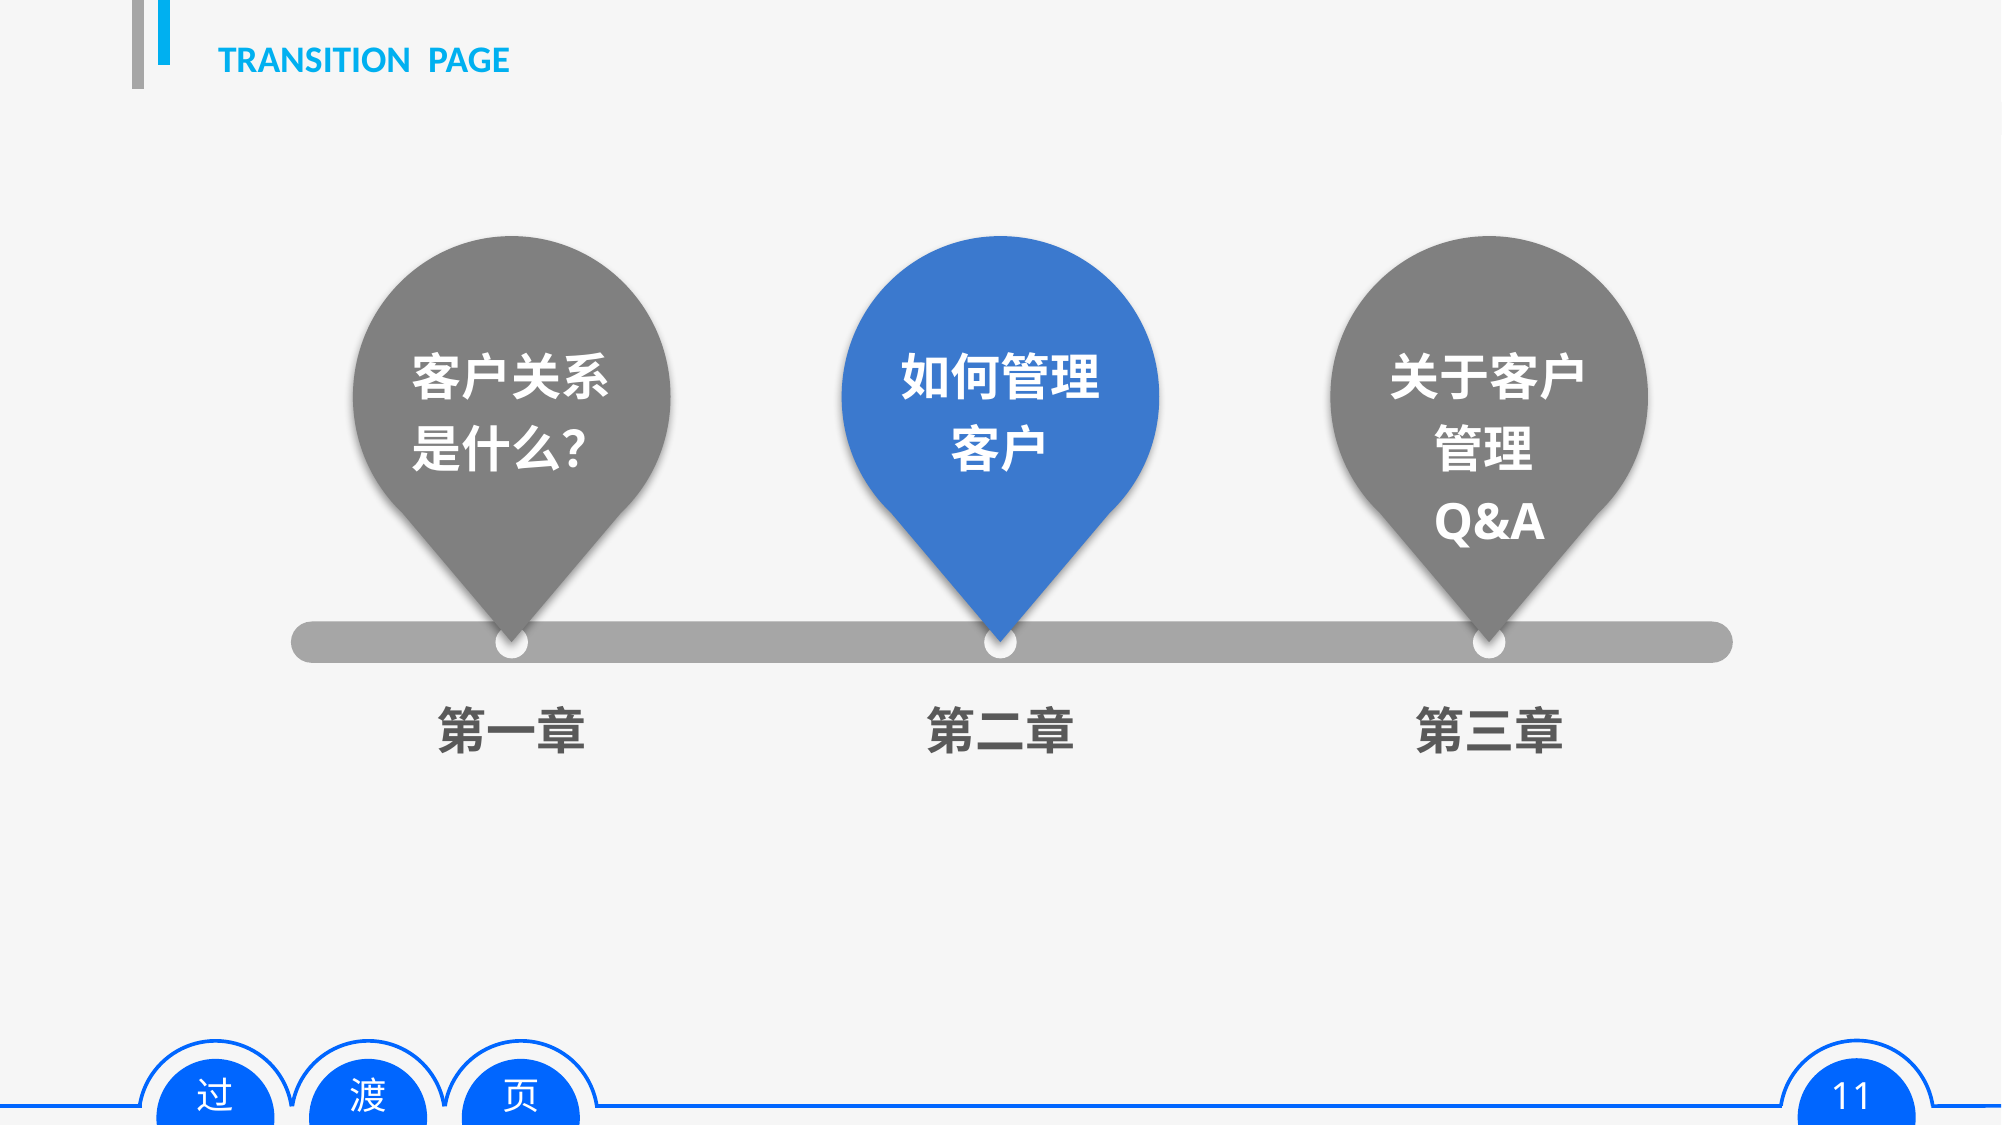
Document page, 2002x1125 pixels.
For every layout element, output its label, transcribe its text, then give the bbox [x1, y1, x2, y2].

text_box [1328, 234, 1651, 501]
text_box [839, 234, 1162, 645]
text_box 关于客户管理Q&A [1365, 326, 1613, 557]
text_box 如何管理客户 [877, 326, 1124, 485]
text_box 客户关系是什么？ [388, 326, 635, 485]
text_box [1414, 557, 1564, 645]
text_box [350, 234, 673, 645]
